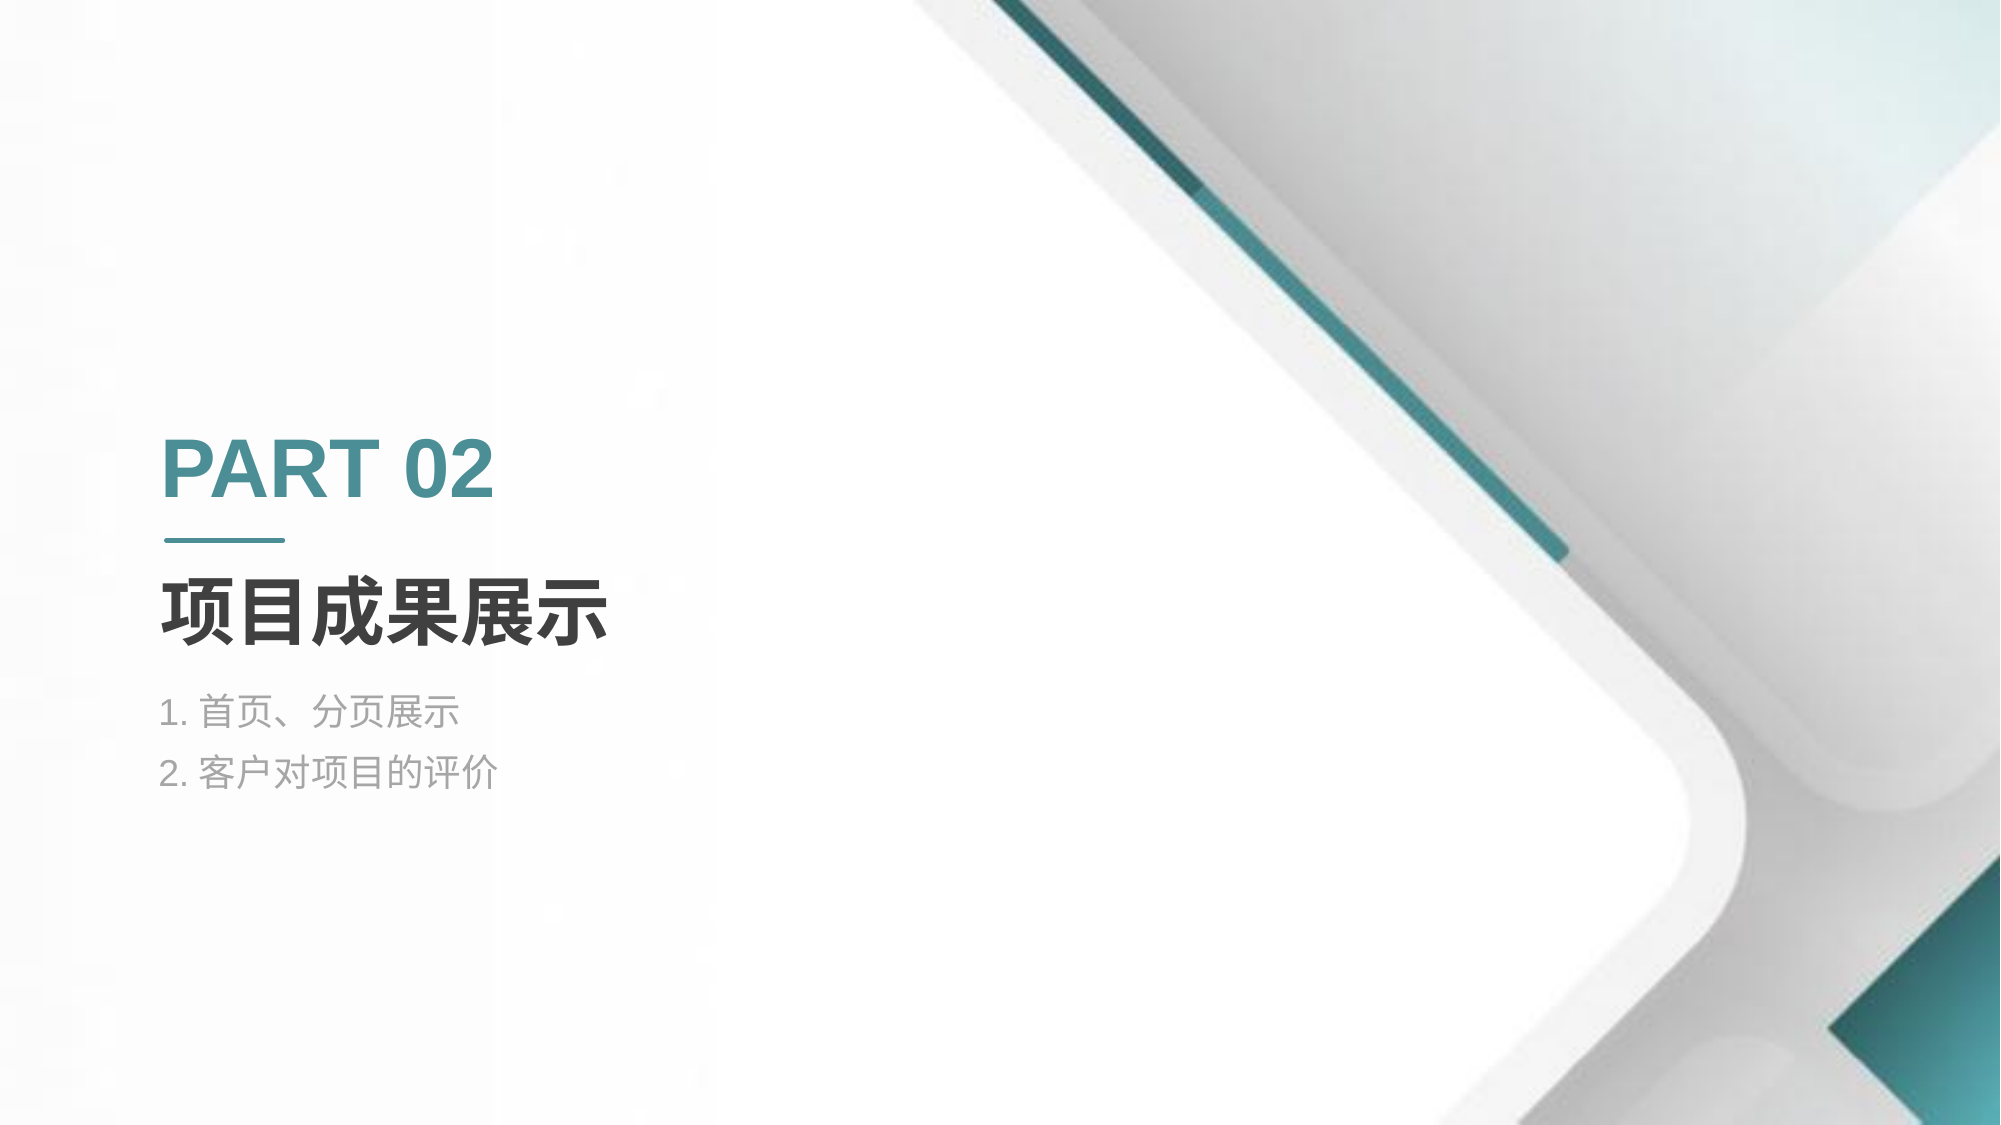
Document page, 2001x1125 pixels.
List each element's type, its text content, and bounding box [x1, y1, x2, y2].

picture [0, 0, 2000, 1125]
text_box PART 02 [145, 407, 512, 522]
text_box 2.客户对项目的评价 [143, 741, 646, 801]
text_box 1.首页、分页展示 [143, 680, 646, 741]
text_box 项目成果展示 [145, 557, 626, 663]
